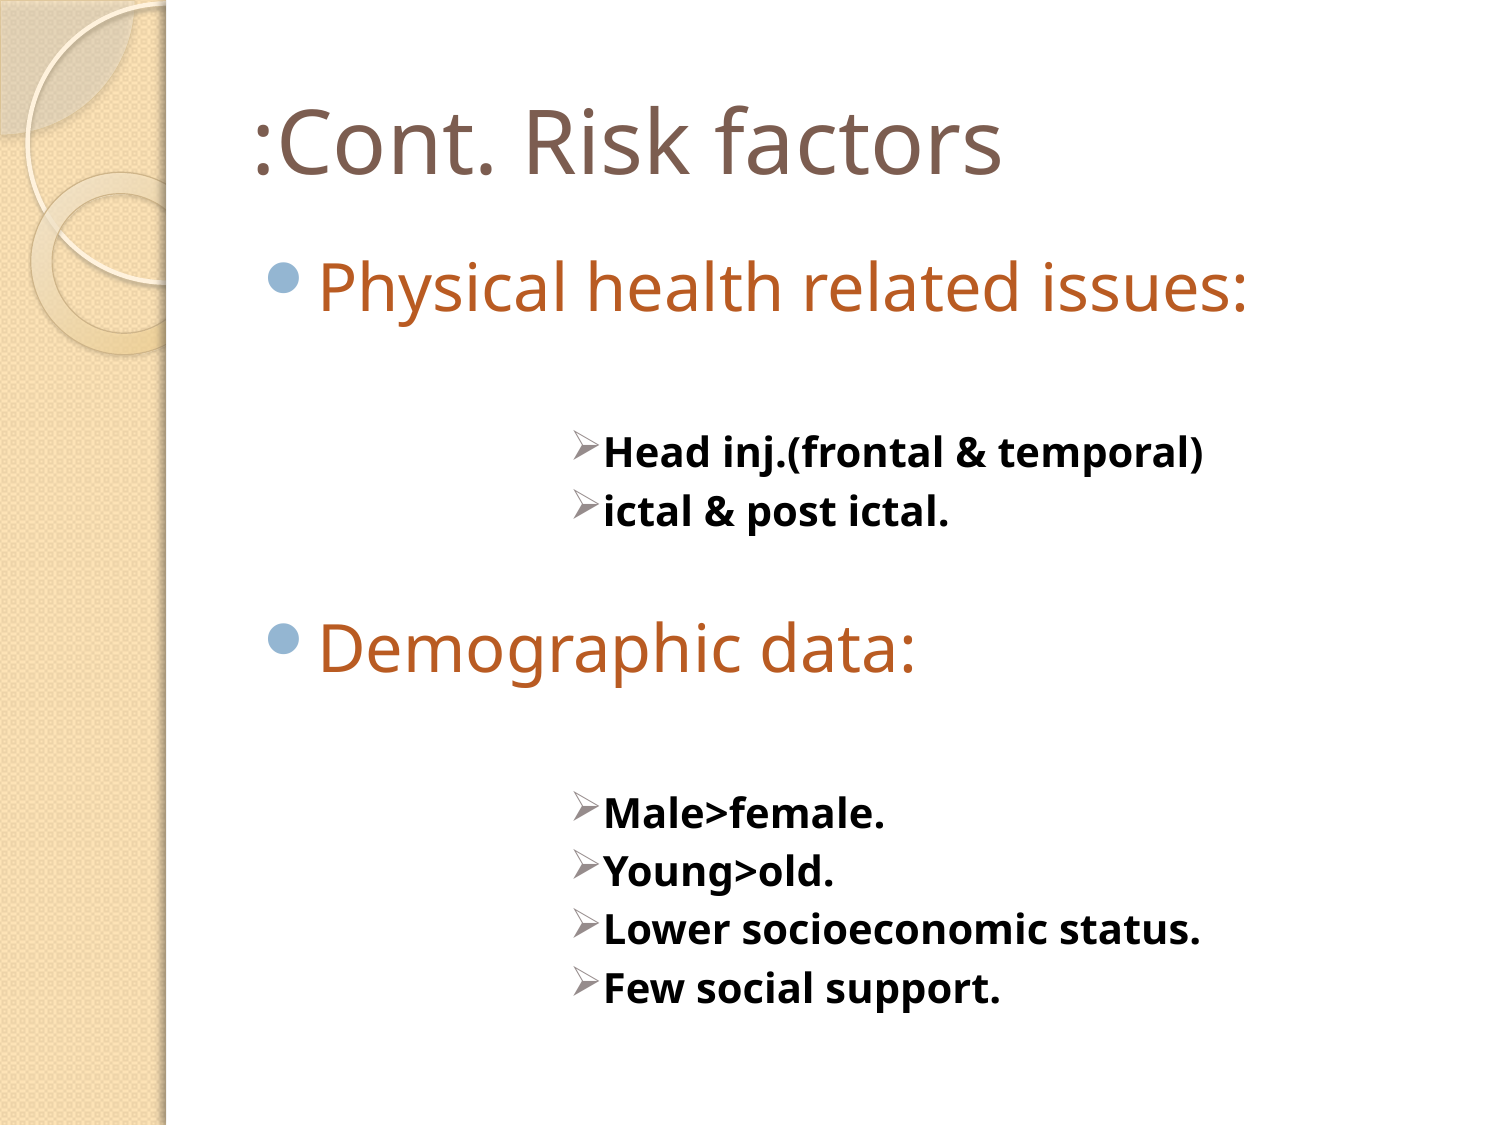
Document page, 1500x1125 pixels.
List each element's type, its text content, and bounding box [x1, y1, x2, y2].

title Cont. Risk factors: [235, 45, 1466, 233]
list Physical health related issues: Head inj.(frontal & temporal) ictal & post ictal. Demographic data: Male>female. Young>old. Lower socioeconomic status. Few social support. [235, 237, 1466, 1025]
